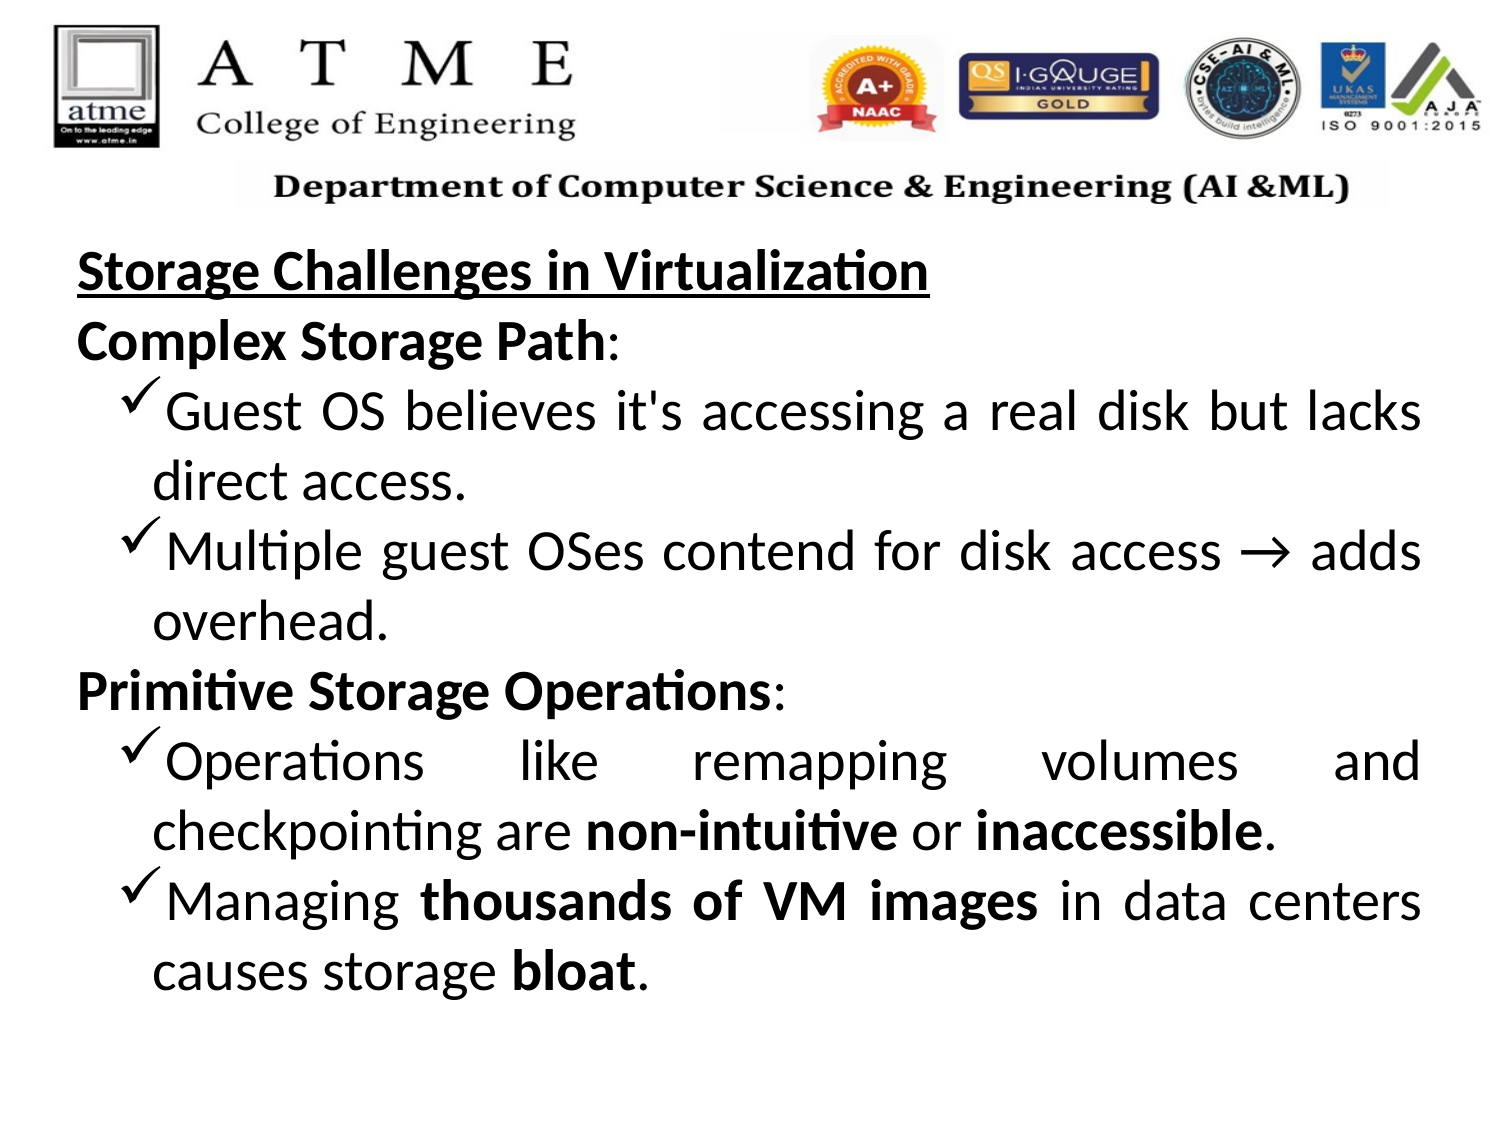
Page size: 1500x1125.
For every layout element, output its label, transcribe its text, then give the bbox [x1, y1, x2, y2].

picture [24, 0, 1500, 226]
text_box Storage Challenges in Virtualization Complex Storage Path: Guest OS believes it's accessing a real disk but lacks direct access. Multiple guest OSes contend for disk access → adds overhead. Primitive Storage Operations: Operations like remapping volumes and checkpointing are non-intuitive or inaccessible. Managing thousands of VM images in data centers causes storage bloat. [62, 234, 1438, 1010]
